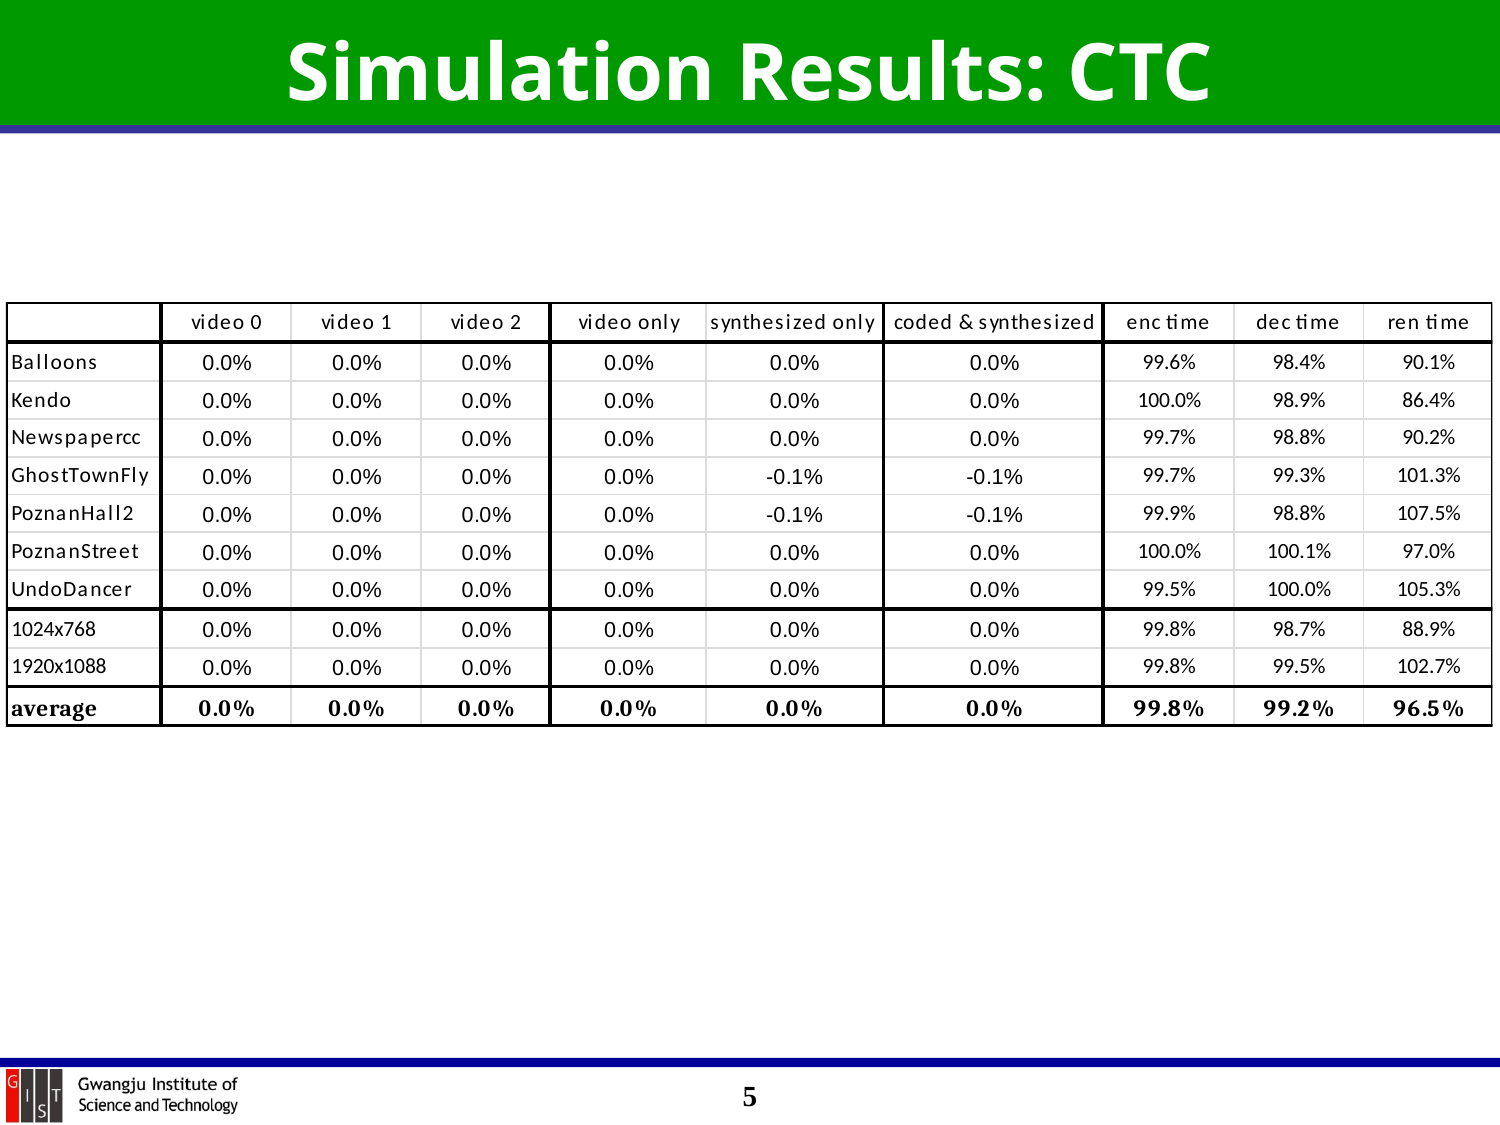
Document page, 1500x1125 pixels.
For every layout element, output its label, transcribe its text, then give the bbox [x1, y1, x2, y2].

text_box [5, 302, 1495, 729]
picture [6, 1069, 238, 1123]
title Simulation Results: CTC [0, 12, 1500, 126]
slide_number 5 [575, 1065, 925, 1125]
